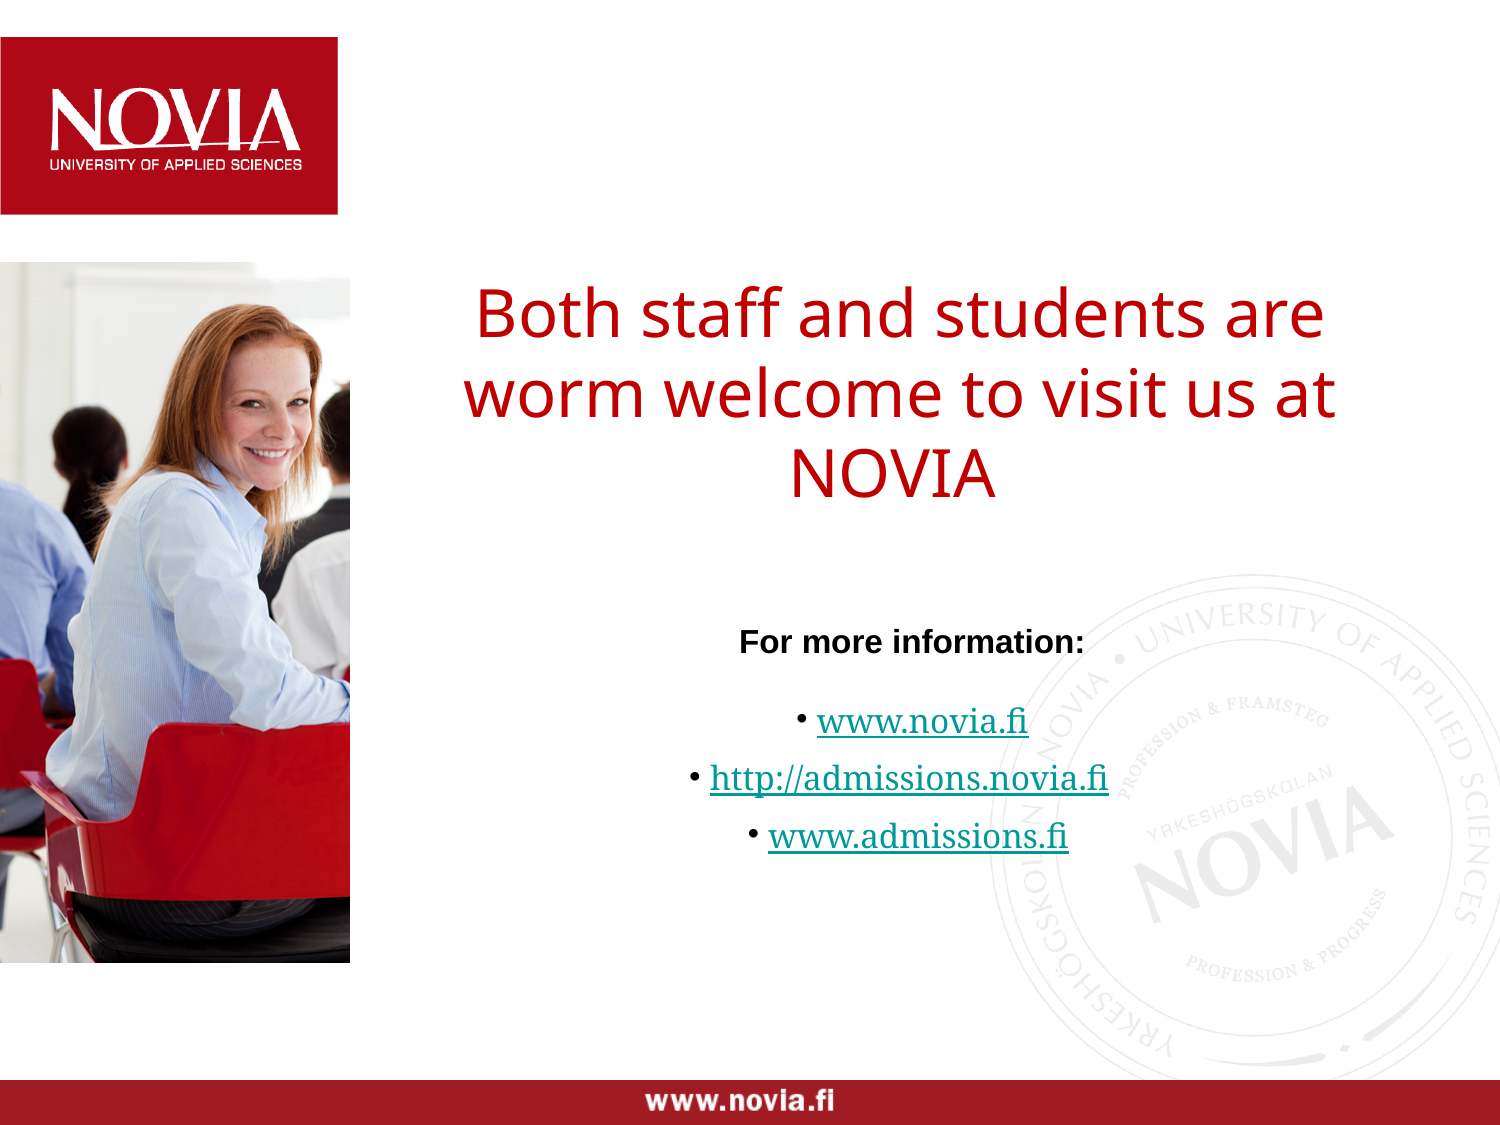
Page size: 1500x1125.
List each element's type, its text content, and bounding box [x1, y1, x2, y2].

list For more information: www.novia.fi http://admissions.novia.fi www.admissions.fi [393, 612, 1432, 919]
picture [0, 562, 1500, 1125]
picture [0, 37, 338, 215]
text_box Both staff and students are worm welcome to visit us at NOVIA [372, 263, 1430, 519]
picture [0, 262, 351, 963]
